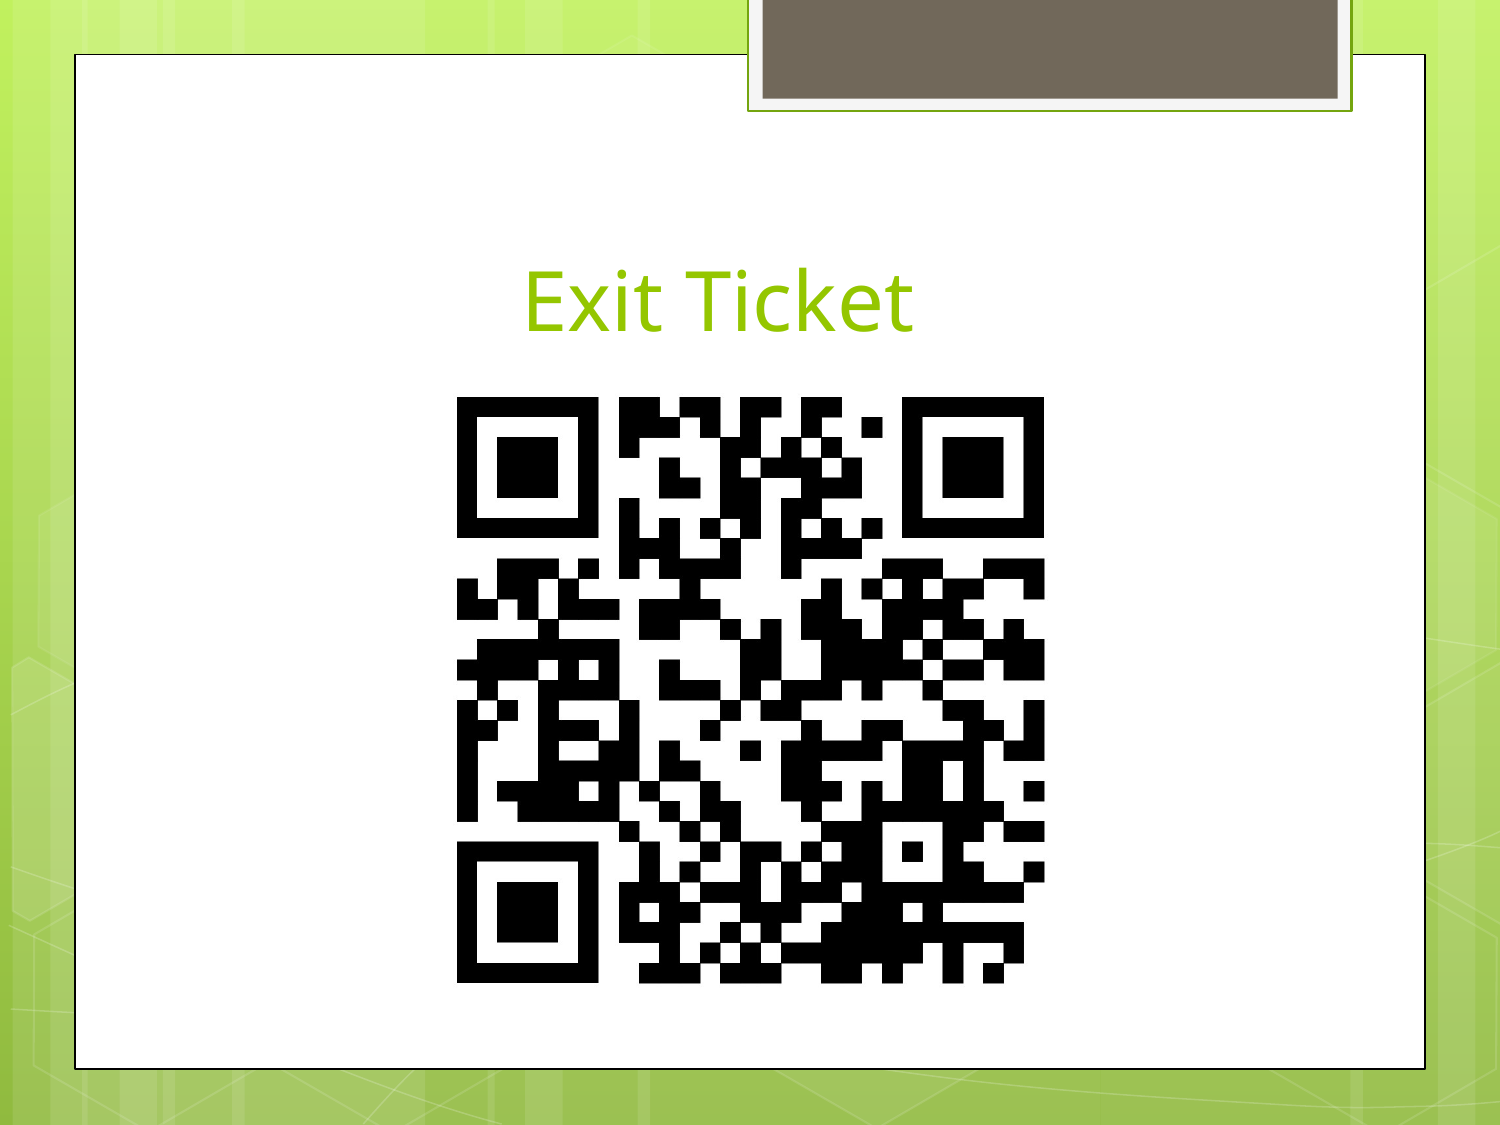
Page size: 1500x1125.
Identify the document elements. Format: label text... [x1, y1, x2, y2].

picture [416, 355, 1084, 1023]
title Exit Ticket [506, 168, 1500, 357]
